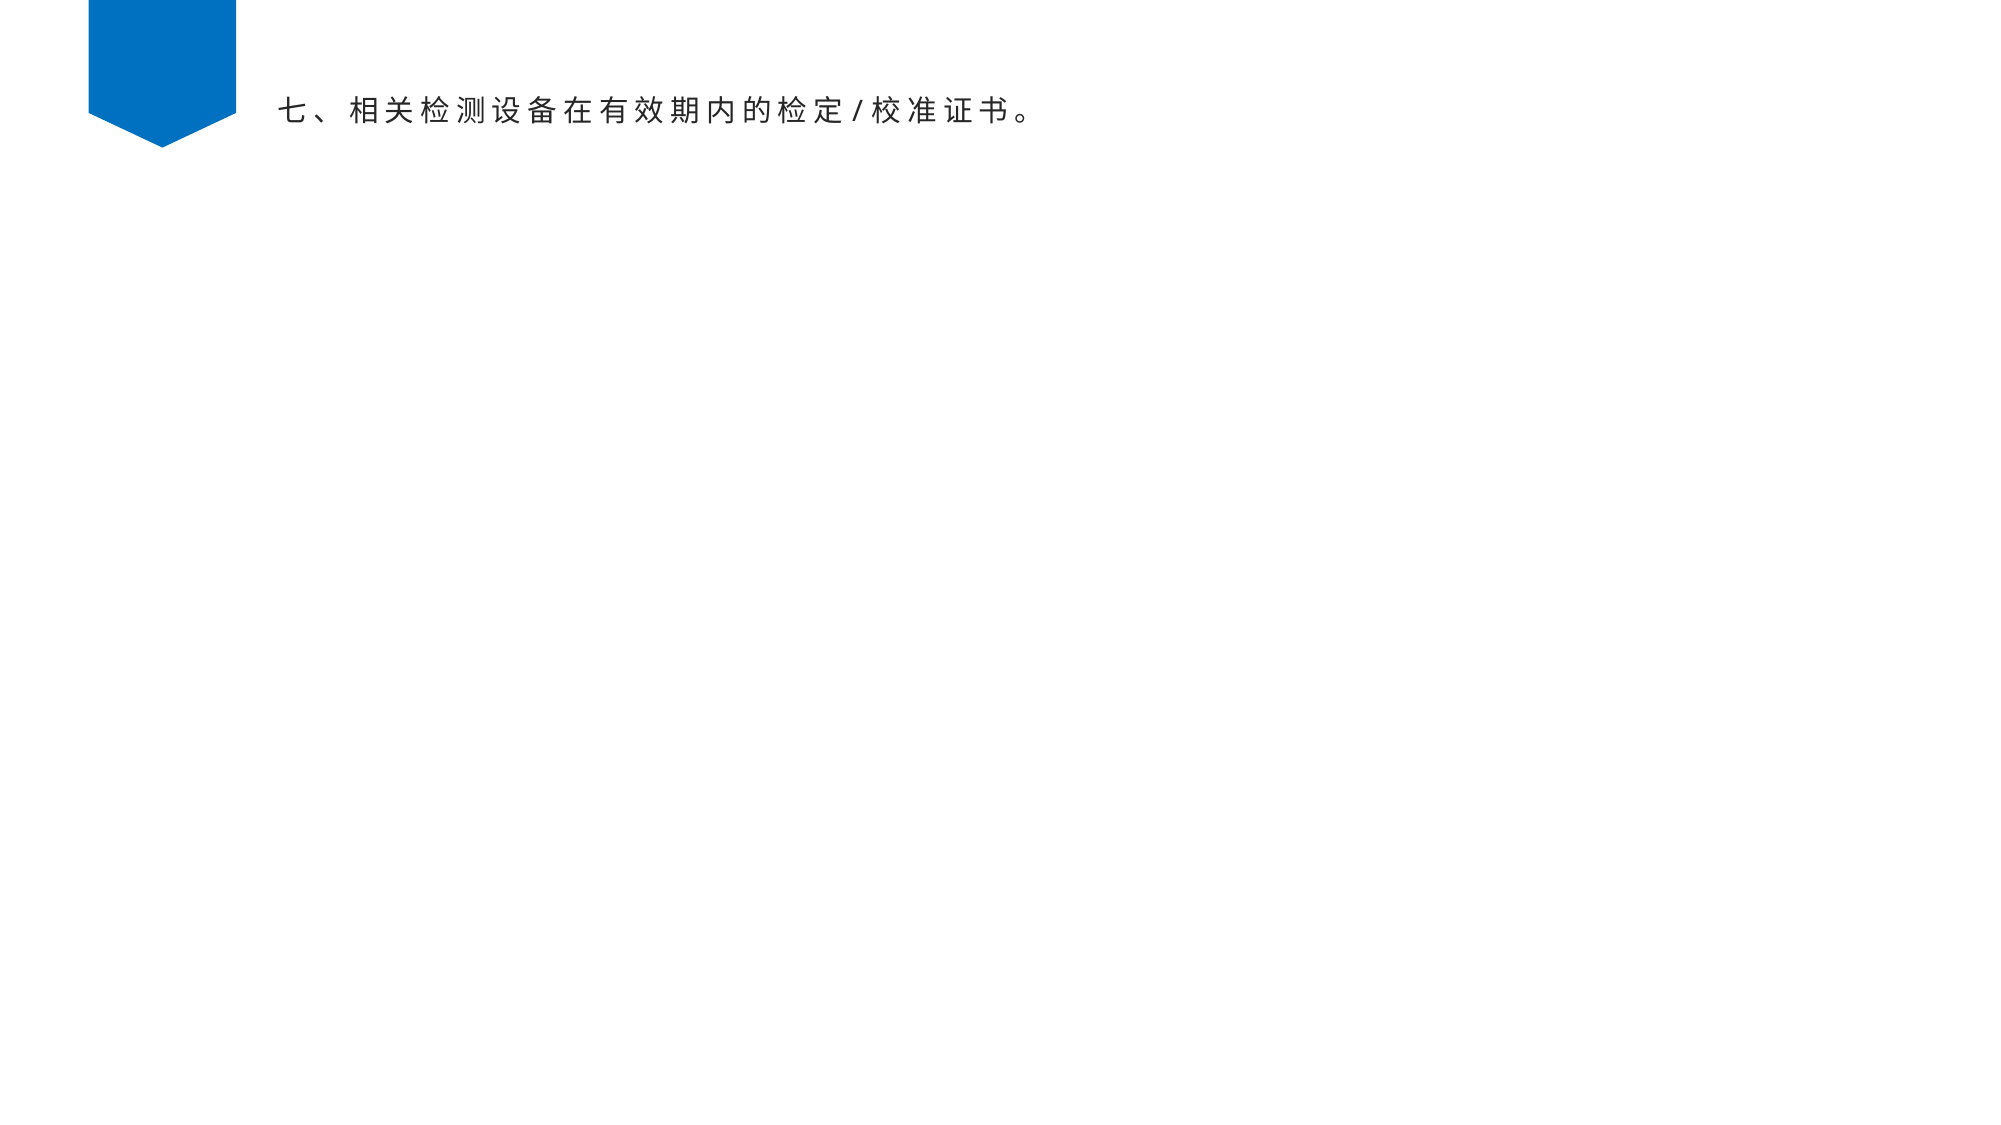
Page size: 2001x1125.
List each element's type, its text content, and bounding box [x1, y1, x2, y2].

title 七、相关检测设备在有效期内的检定/校准证书。 [262, 52, 1940, 168]
text_box [87, 0, 238, 149]
